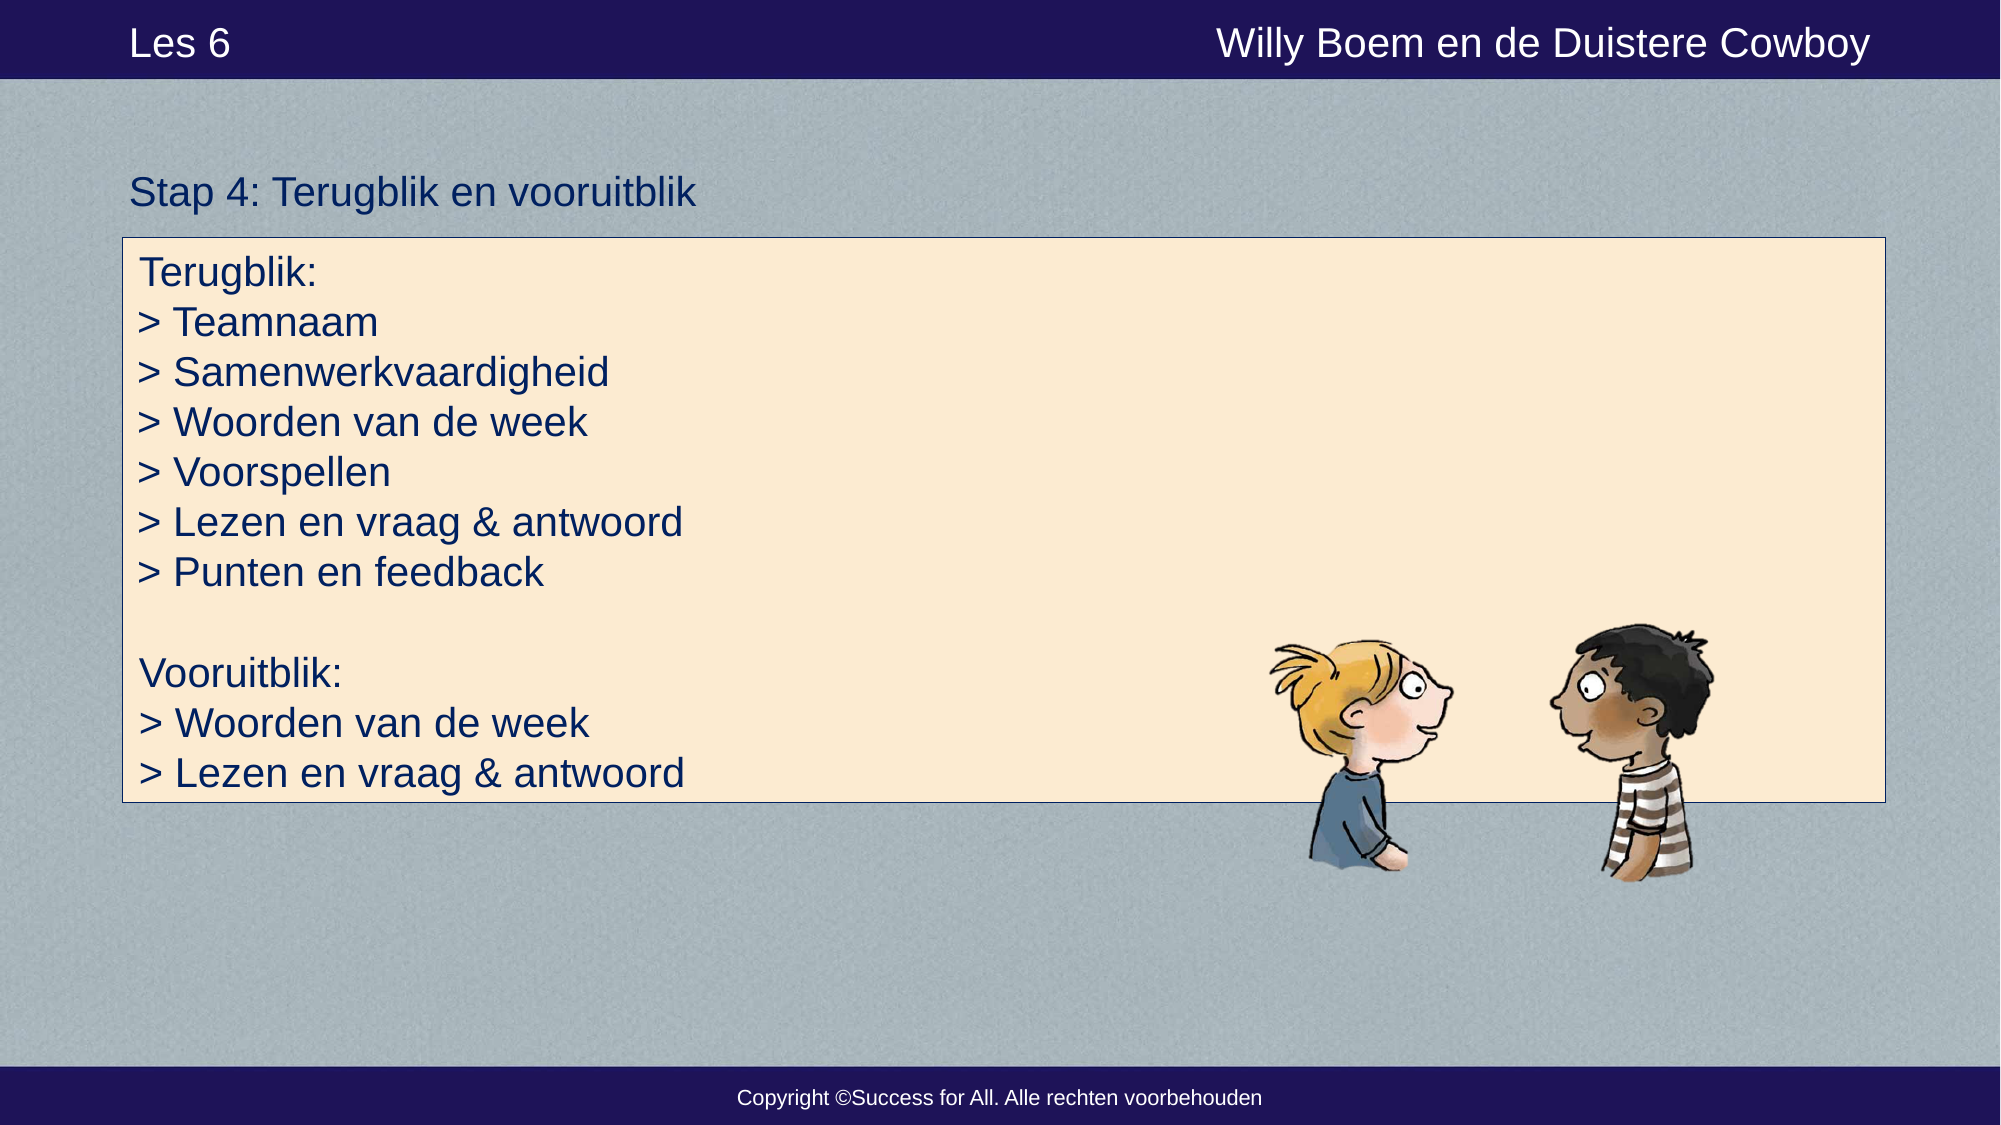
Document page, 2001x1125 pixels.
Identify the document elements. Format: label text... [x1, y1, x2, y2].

text_box Copyright ©Success for All. Alle rechten voorbehouden [0, 1076, 2000, 1125]
picture [0, 0, 2001, 1125]
text_box Les 6 [114, 8, 354, 73]
text_box Terugblik: > Teamnaam > Samenwerkvaardigheid > Woorden van de week > Voorspellen > Lezen en vraag & antwoord > Punten en feedback Vooruitblik: > Woorden van de week > Lezen en vraag & antwoord [122, 237, 1886, 803]
text_box Willy Boem en de Duistere Cowboy [999, 8, 1886, 73]
text_box Stap 4: Terugblik en vooruitblik [114, 157, 907, 223]
